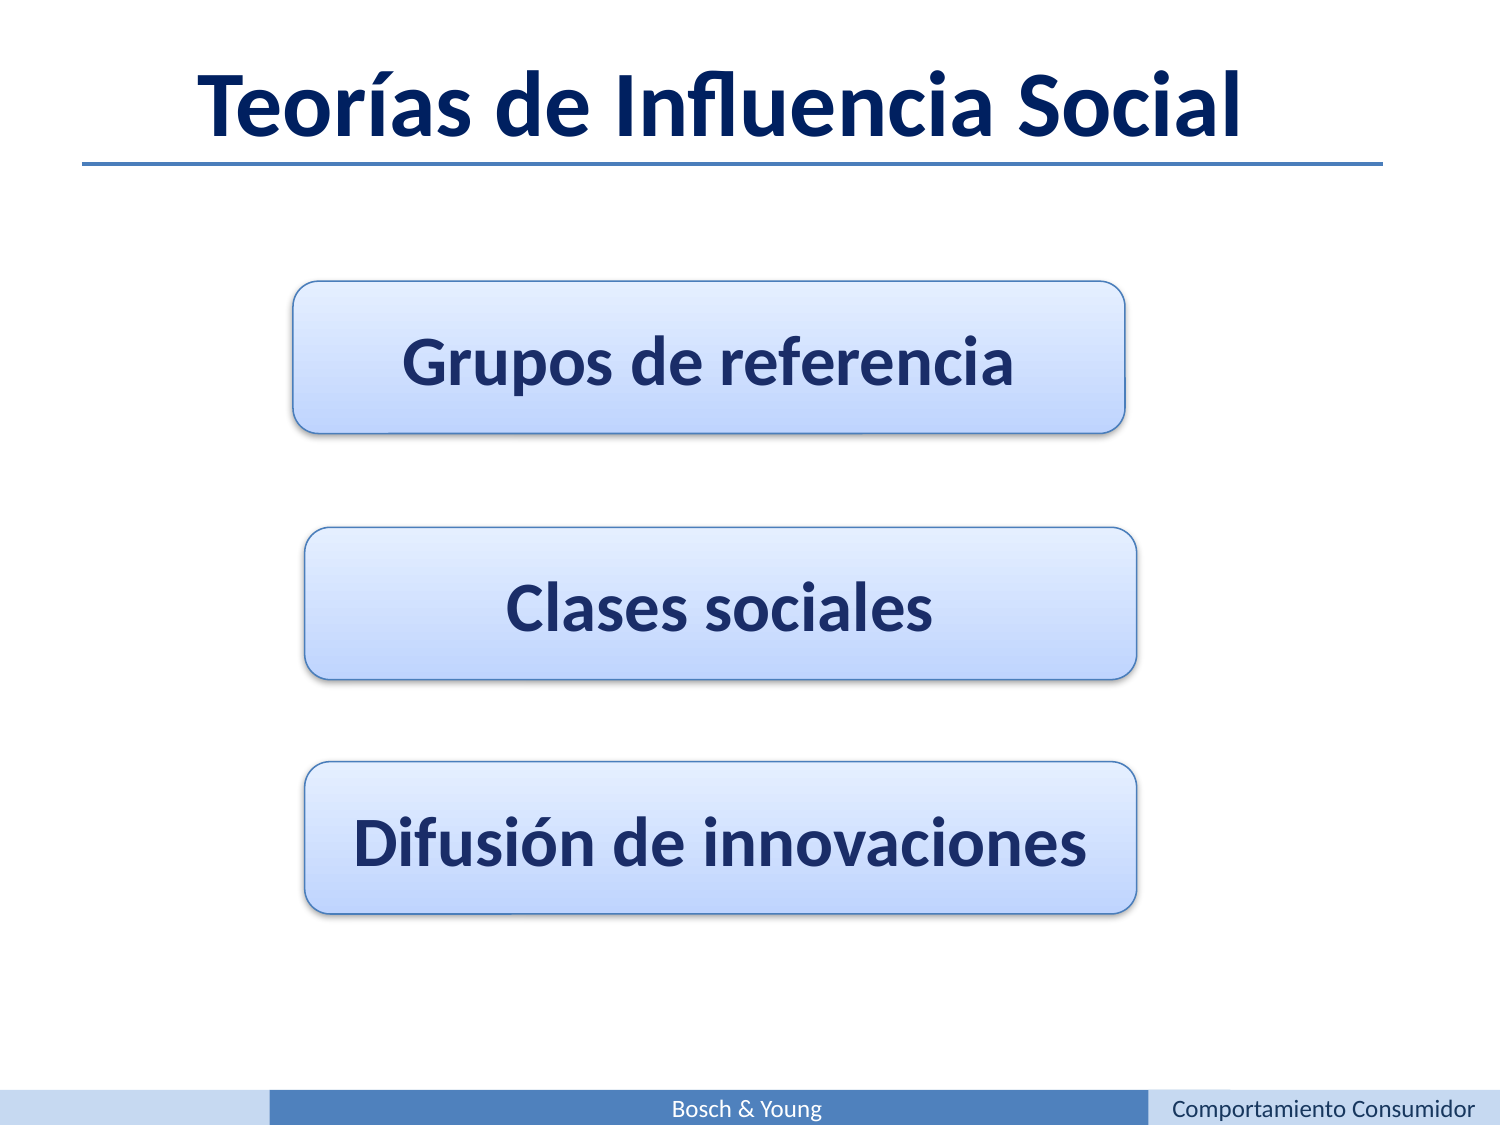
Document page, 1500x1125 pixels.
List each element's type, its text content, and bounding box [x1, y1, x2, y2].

text_box Grupos de referencia [292, 280, 1126, 435]
text_box [0, 1088, 272, 1125]
text_box Clases sociales [303, 526, 1138, 681]
text_box Bosch & Young [272, 1088, 1146, 1125]
text_box Comportamiento Consumidor [1146, 1088, 1500, 1125]
text_box Difusión de innovaciones [303, 760, 1138, 915]
text_box Teorías de Influencia Social [35, 35, 1407, 163]
